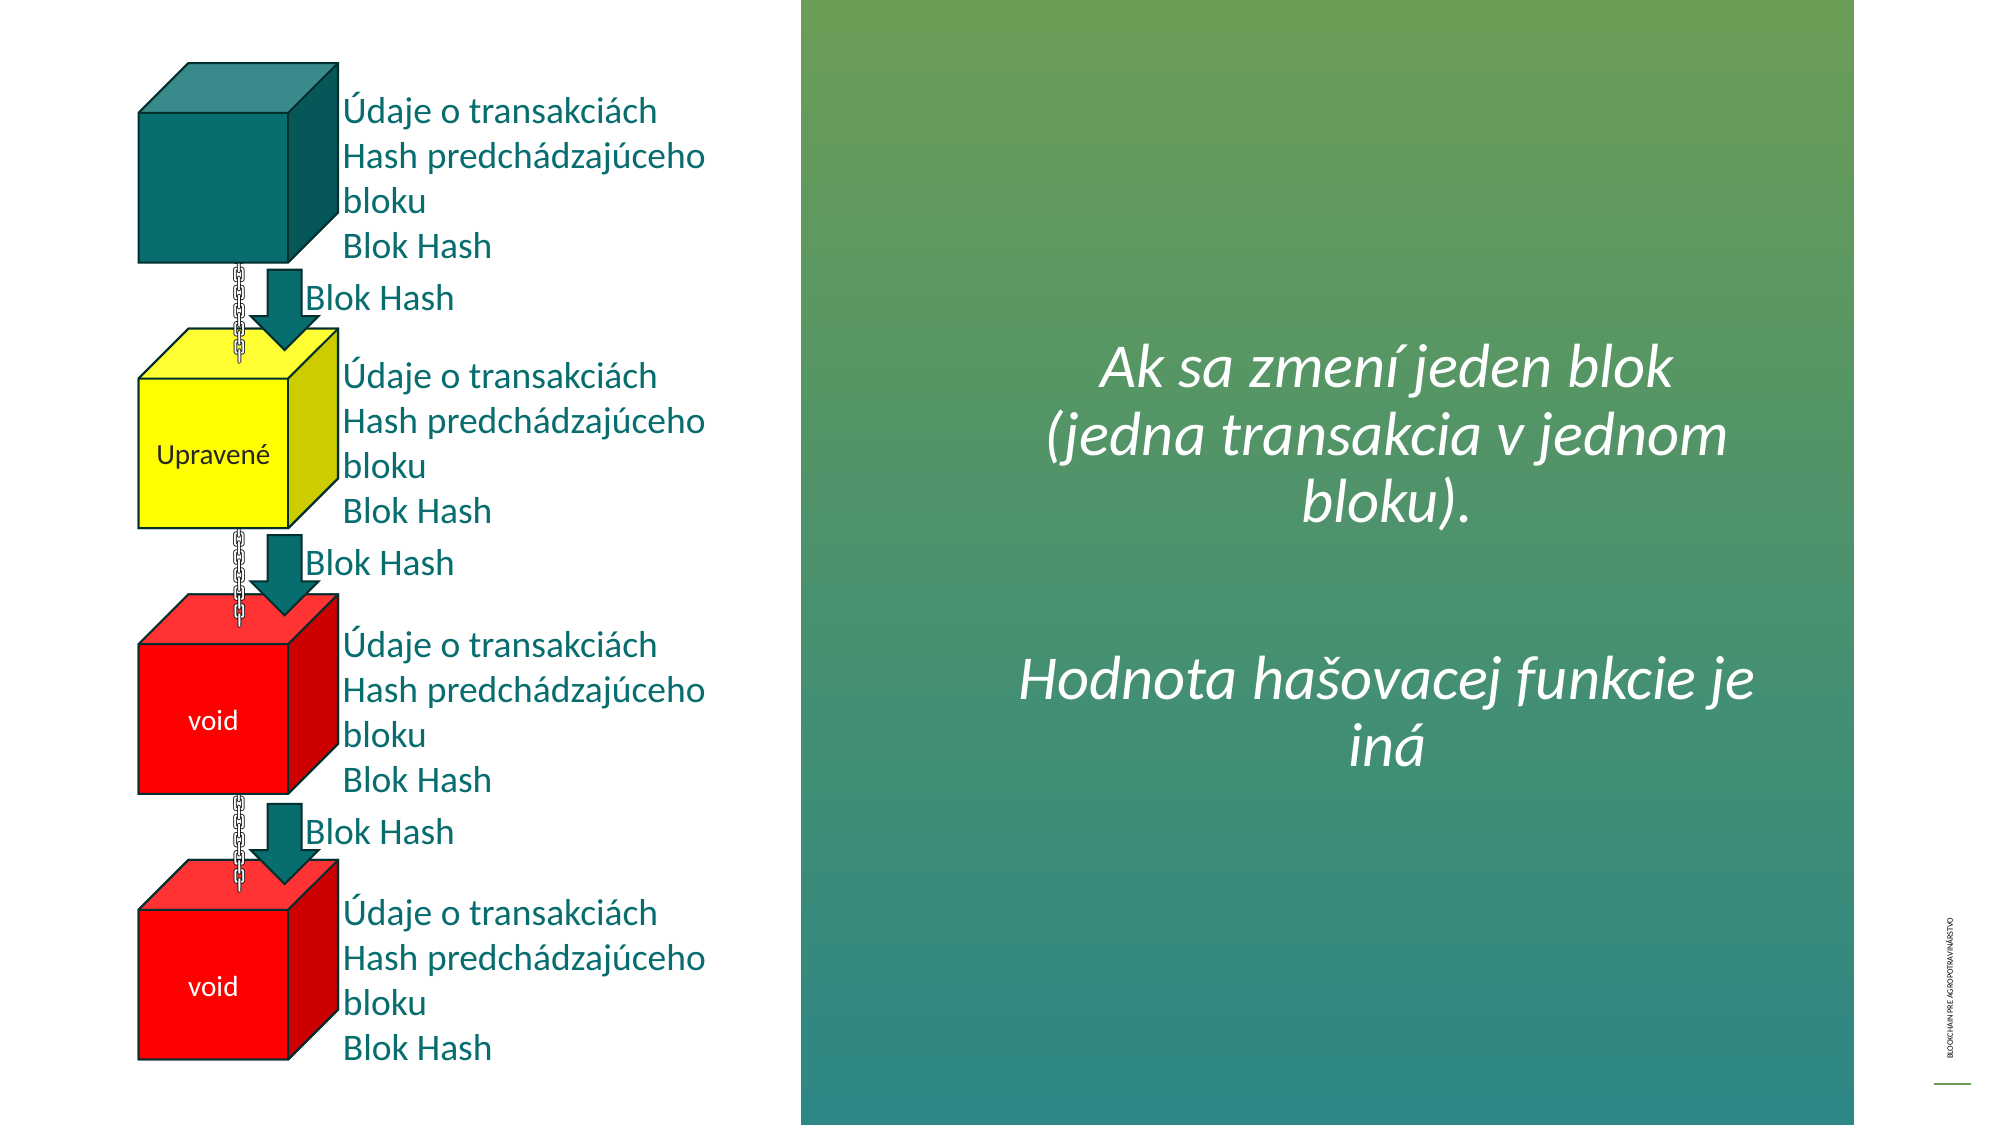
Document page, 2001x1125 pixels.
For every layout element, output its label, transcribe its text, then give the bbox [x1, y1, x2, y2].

text_box void [138, 860, 339, 1060]
text_box void [138, 594, 339, 794]
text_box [139, 860, 337, 909]
picture [302, 285, 309, 299]
text_box Údaje o transakciách Hash predchádzajúceho bloku Blok Hash [327, 612, 728, 808]
text_box Údaje o transakciách Hash predchádzajúceho bloku Blok Hash [327, 78, 728, 274]
text_box [294, 269, 319, 341]
list Ak sa zmení jeden blok (jedna transakcia v jednom bloku). Hodnota hašovacej funkcie je iná [999, 97, 1775, 1017]
text_box Údaje o transakciách Hash predchádzajúceho bloku Blok Hash [327, 343, 728, 539]
list 05 [138, 595, 337, 644]
text_box Údaje o transakciách Hash predchádzajúceho bloku Blok Hash [327, 880, 728, 1076]
text_box [294, 535, 319, 606]
text_box Upravené [138, 328, 339, 529]
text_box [139, 329, 337, 378]
picture [168, 242, 289, 363]
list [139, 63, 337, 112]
picture [168, 506, 289, 627]
text_box [138, 63, 339, 263]
text_box Blok Hash [294, 530, 491, 591]
text_box [280, 803, 319, 885]
text_box Blok Hash [294, 265, 491, 326]
text_box Blok Hash [294, 799, 491, 860]
picture [168, 770, 290, 892]
